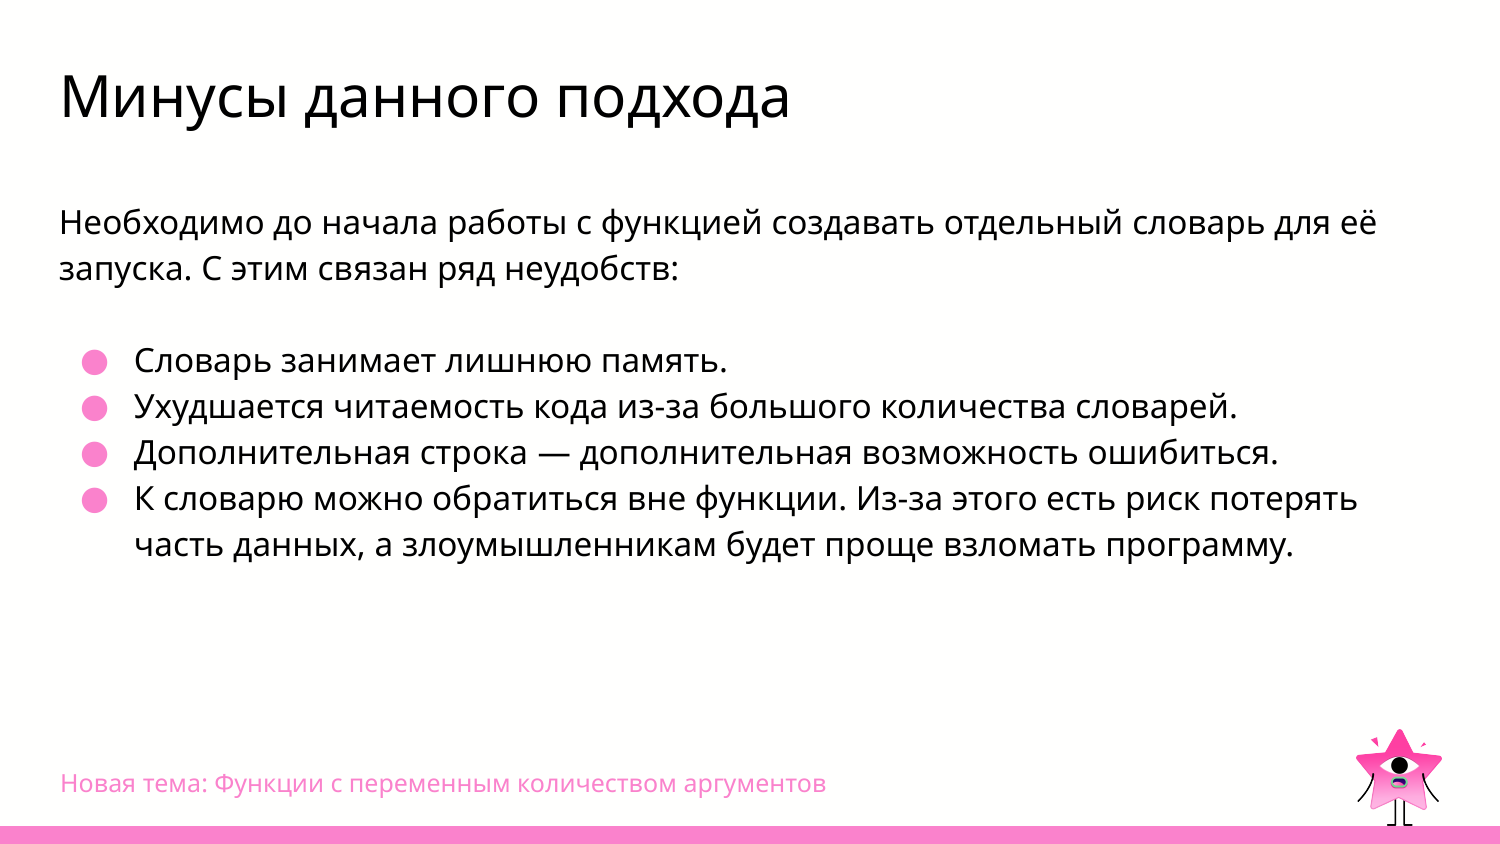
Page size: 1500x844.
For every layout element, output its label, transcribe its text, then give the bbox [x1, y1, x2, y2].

title Минусы данного подхода [59, 59, 1441, 150]
picture [1356, 729, 1442, 826]
subtitle Новая тема: Функции с переменным количеством аргументов [60, 767, 1233, 813]
list Необходимо до начала работы с функцией создавать отдельный словарь для её запуска. С этим связан ряд неудобств: Словарь занимает лишнюю память. Ухудшается читаемость кода из-за большого количества словарей. Дополнительная строка ― дополнительная возможность ошибиться. К словарю можно обратиться вне функции. Из-за этого есть риск потерять часть данных, а злоумышленникам будет проще взломать программу. [59, 195, 1442, 695]
